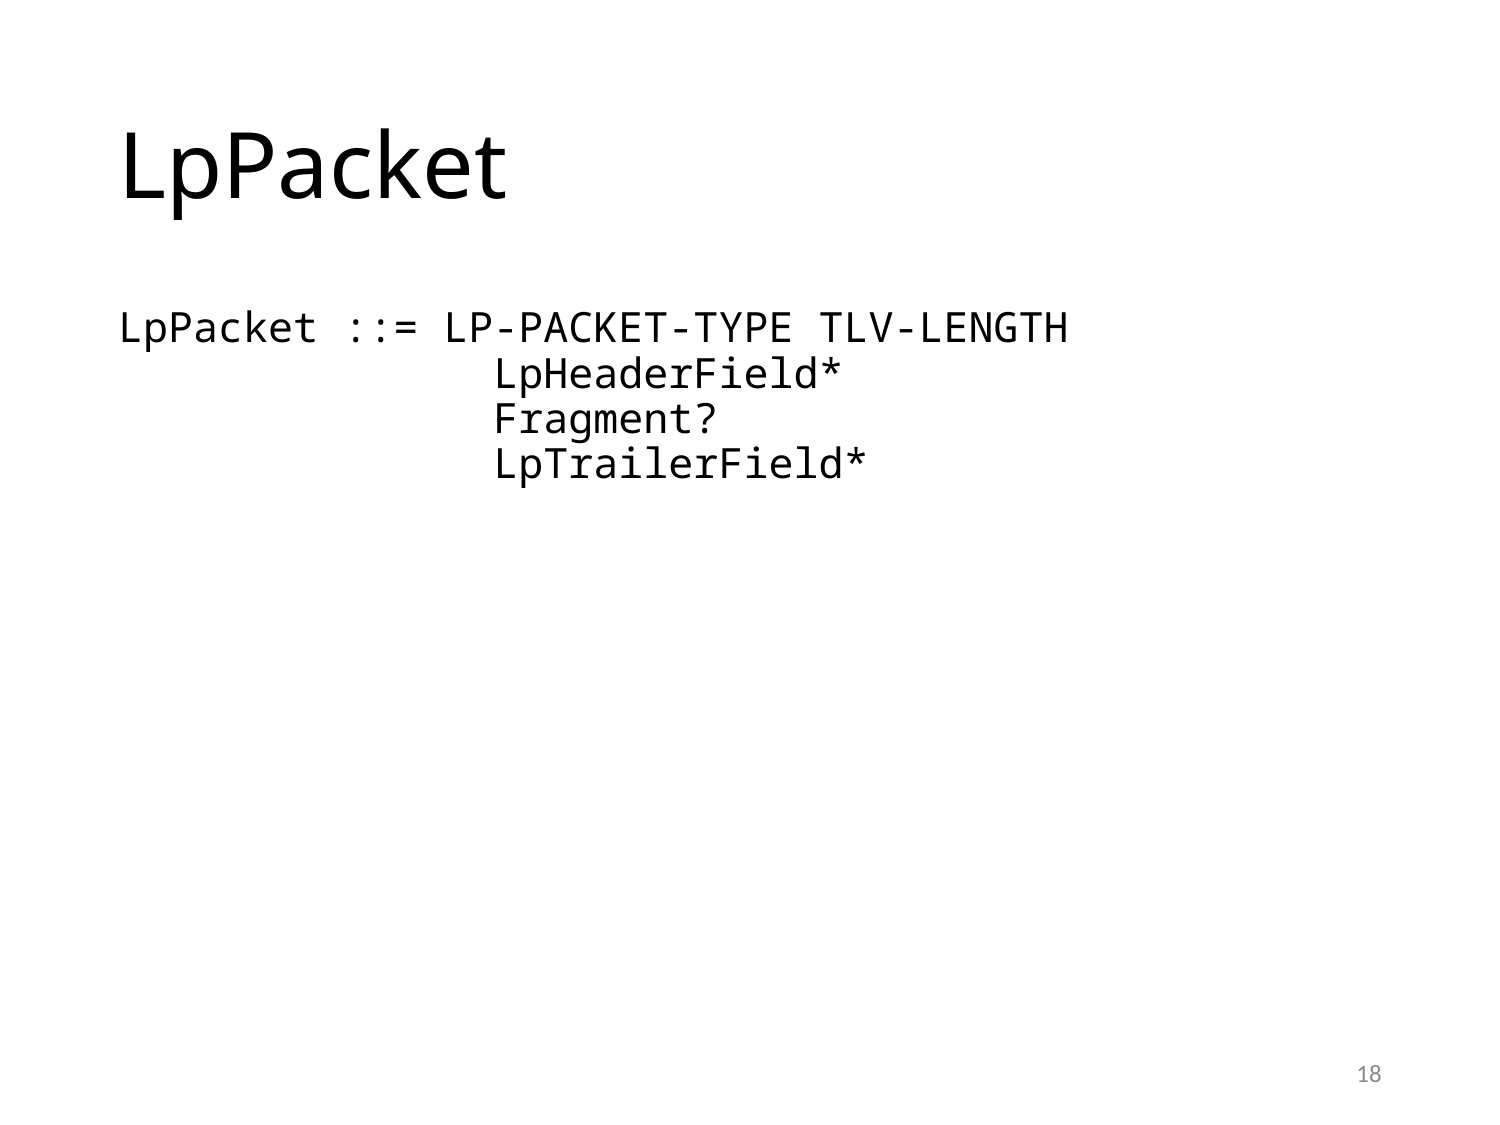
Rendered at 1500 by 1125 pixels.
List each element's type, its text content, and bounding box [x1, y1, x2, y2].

slide_number 18 [1059, 1042, 1397, 1103]
list LpPacket ::= LP-PACKET-TYPE TLV-LENGTH LpHeaderField* Fragment? LpTrailerField* [103, 299, 1397, 1014]
title LpPacket [103, 59, 1397, 278]
